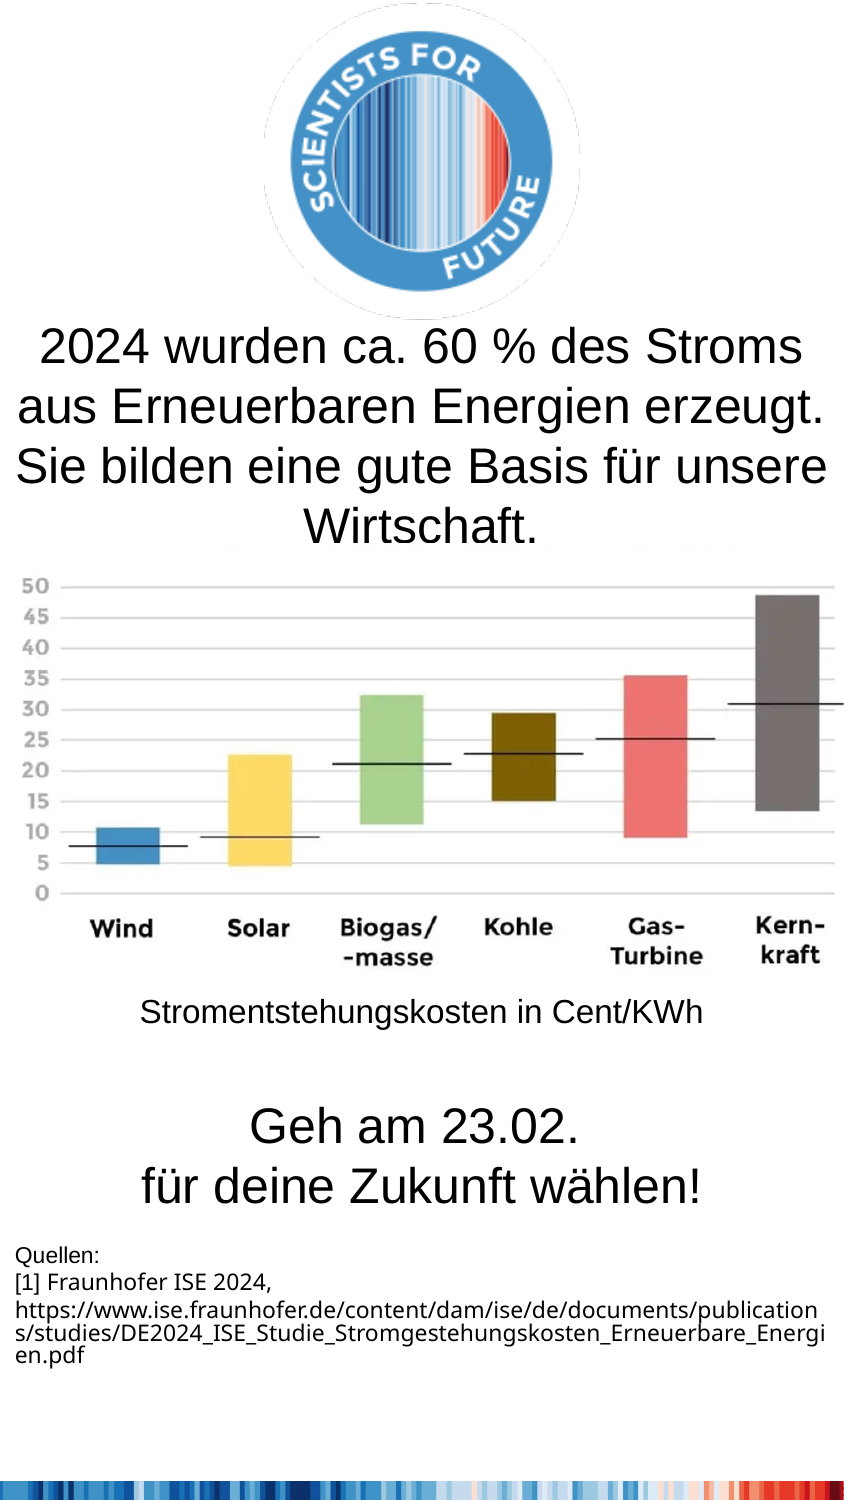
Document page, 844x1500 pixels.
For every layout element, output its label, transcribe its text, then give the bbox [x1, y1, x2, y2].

picture [0, 1481, 844, 1500]
text_box Stromentstehungskosten in Cent/KWh [0, 984, 844, 1038]
picture [263, 2, 581, 305]
text_box Quellen: [1] Fraunhofer ISE 2024, https://www.ise.fraunhofer.de/content/dam/ise/de/documents/publications/studies/DE2024_ISE_Studie_Stromgestehungskosten_Erneuerbare_Energien.pdf [0, 1233, 844, 1389]
text_box 2024 wurden ca. 60 % des Stroms aus Erneuerbaren Energien erzeugt. Sie bilden eine gute Basis für unsere Wirtschaft. Geh am 23.02. für deine Zukunft wählen! [0, 1038, 844, 1221]
picture [0, 543, 844, 984]
text_box 2024 wurden ca. 60 % des Stroms aus Erneuerbaren Energien erzeugt. Sie bilden eine gute Basis für unsere Wirtschaft. Geh am 23.02. für deine Zukunft wählen! [0, 305, 844, 543]
